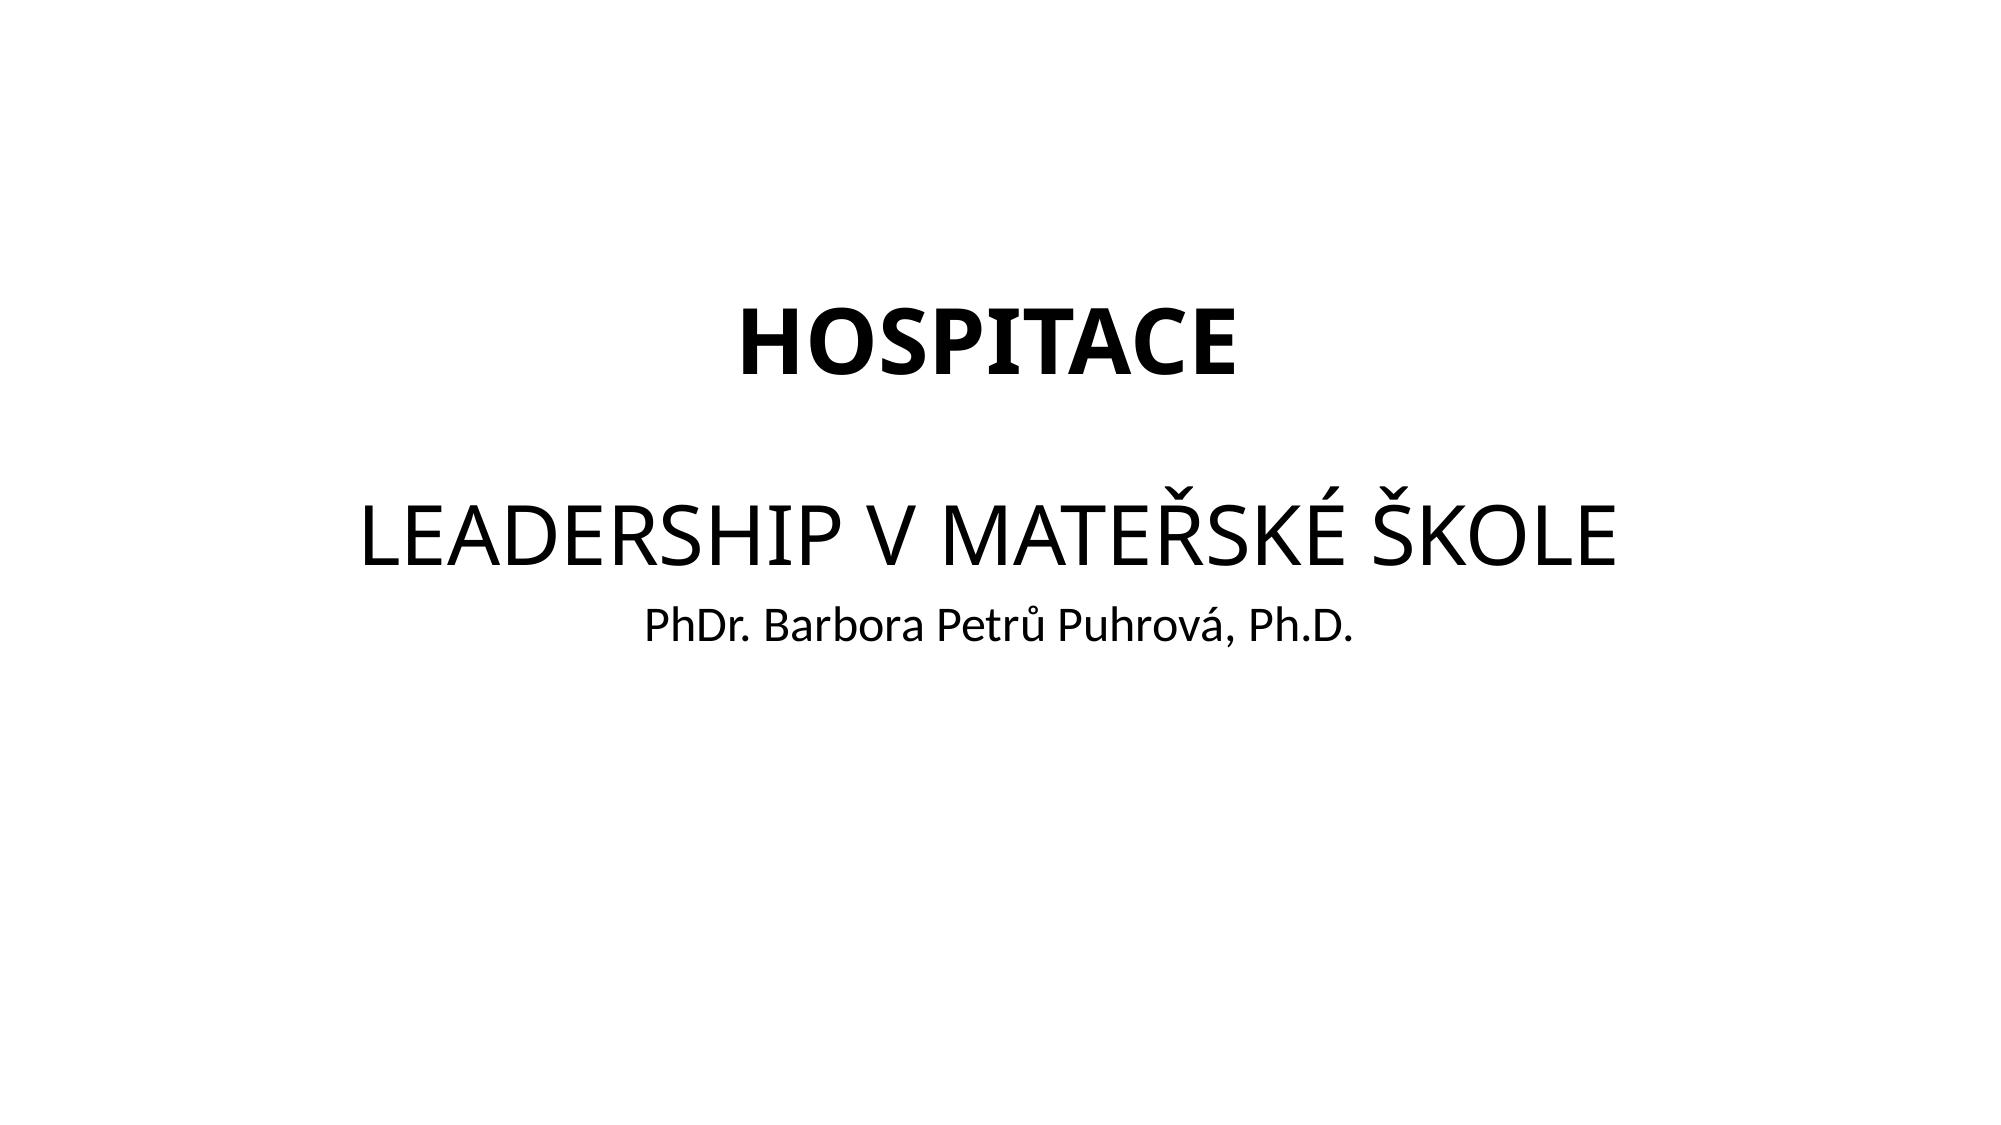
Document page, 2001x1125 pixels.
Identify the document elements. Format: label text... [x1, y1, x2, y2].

title HOSPITACE LEADERSHIP V MATEŘSKÉ ŠKOLE [249, 199, 1750, 590]
subtitle PhDr. Barbora Petrů Puhrová, Ph.D. [249, 590, 1750, 863]
